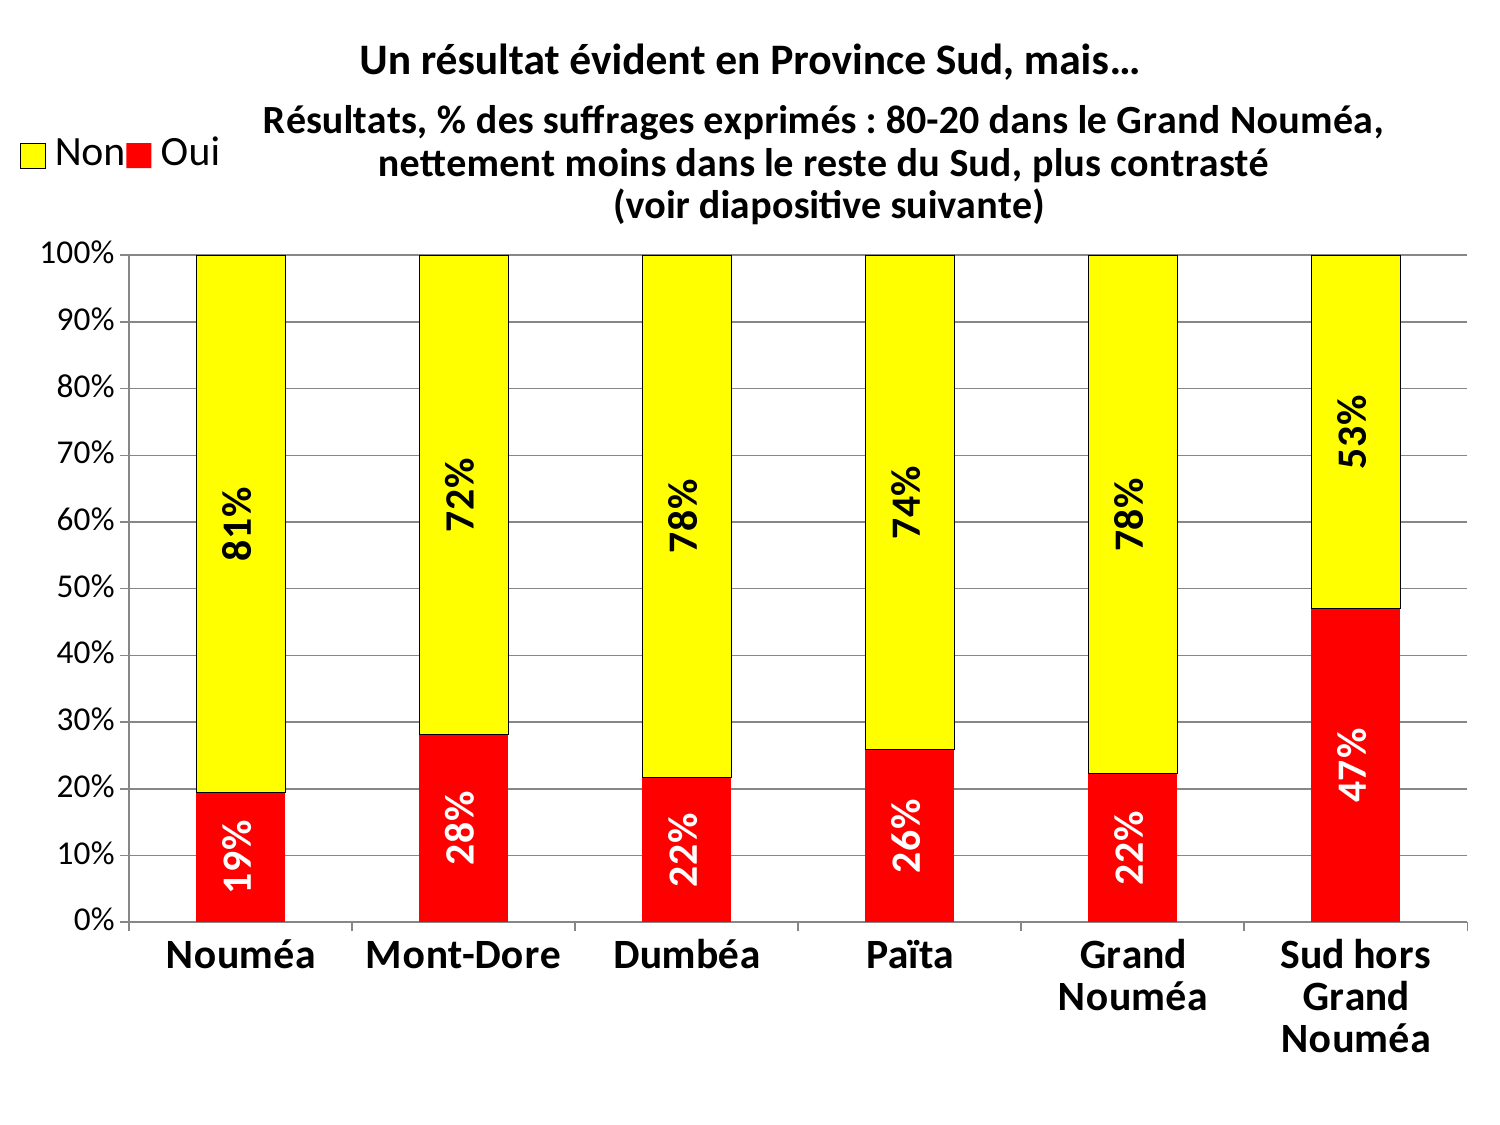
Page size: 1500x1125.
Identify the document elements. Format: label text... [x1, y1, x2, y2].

chart [19, 90, 1469, 1104]
title Un résultat évident en Province Sud, mais… [75, 22, 1425, 89]
